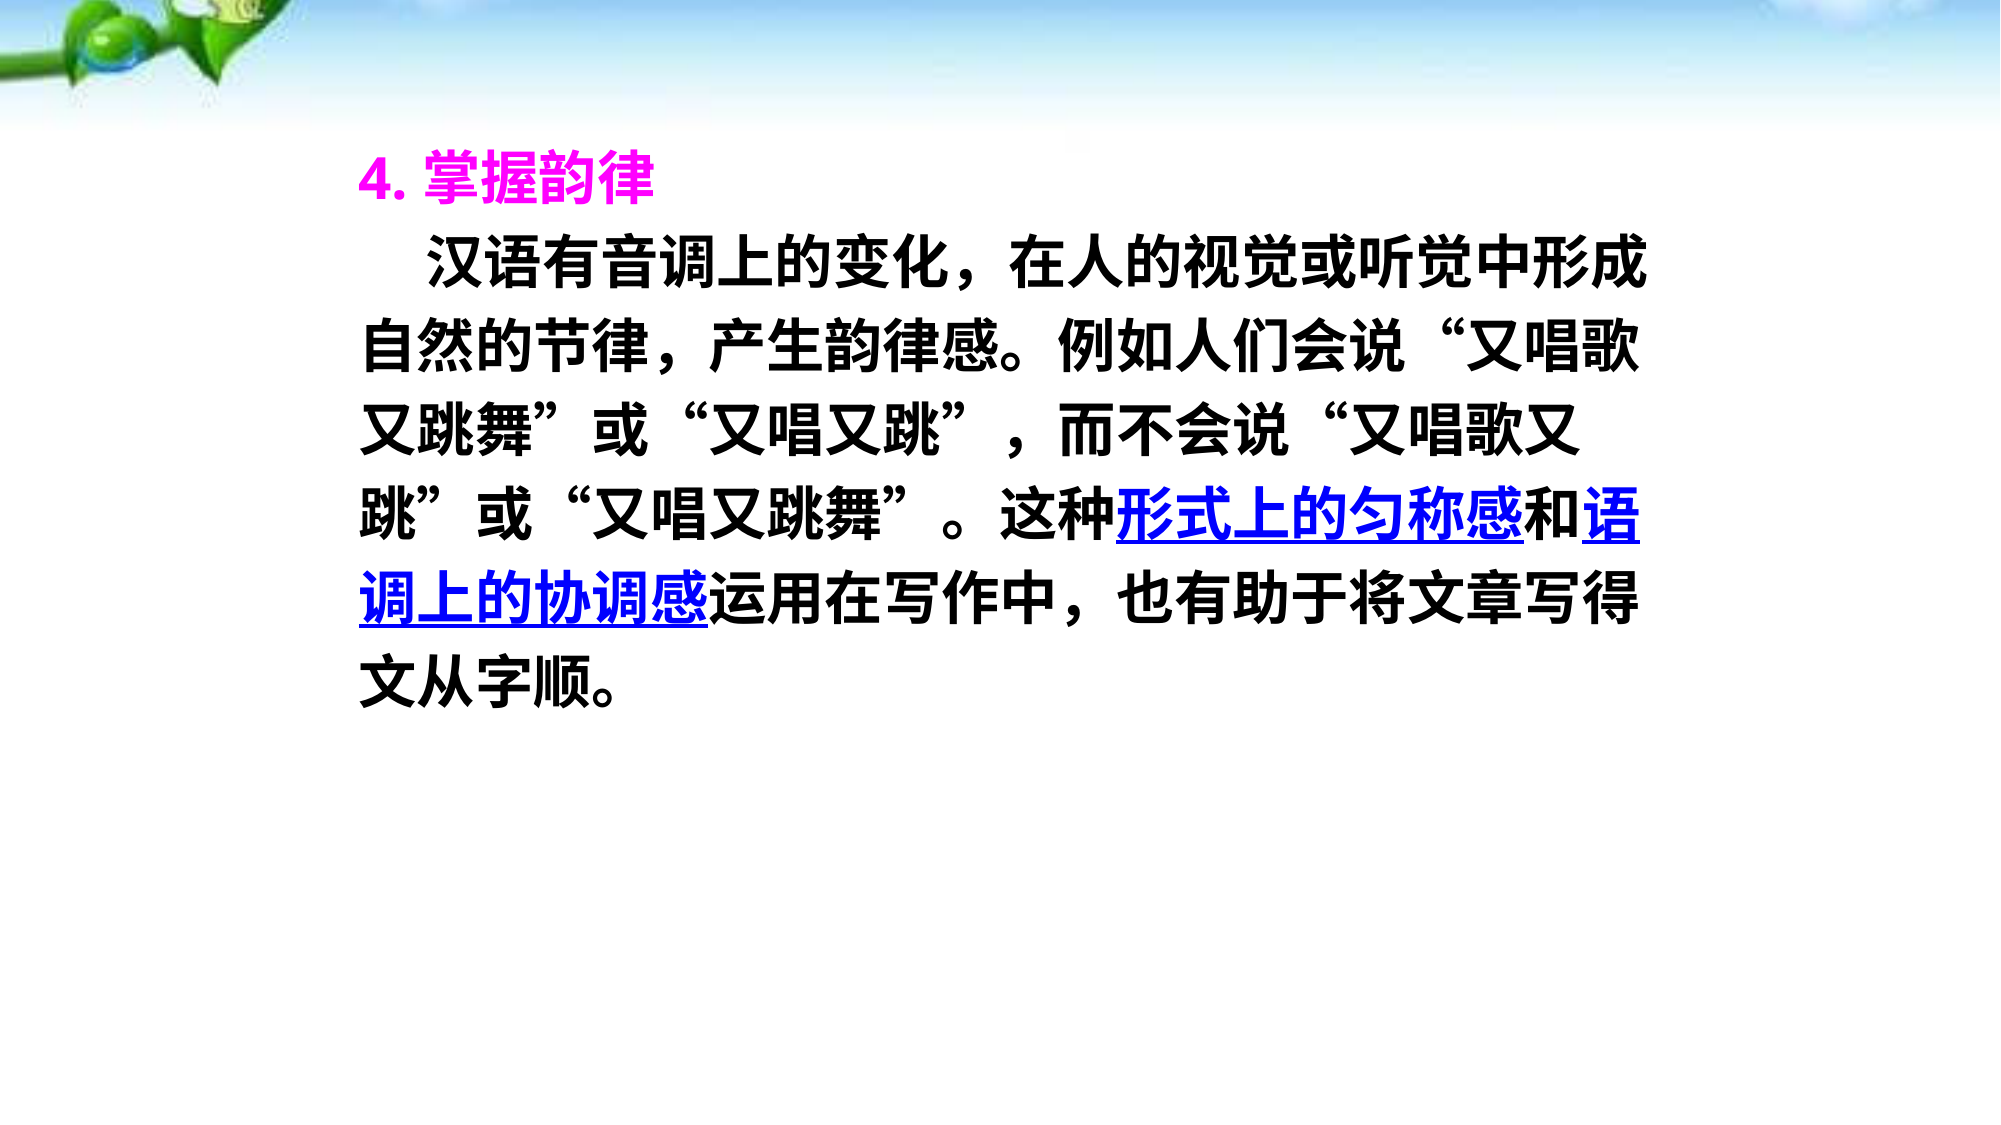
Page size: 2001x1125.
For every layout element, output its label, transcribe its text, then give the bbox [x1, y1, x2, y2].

picture [0, 0, 2001, 1125]
text_box 4.掌握韵律 汉语有音调上的变化，在人的视觉或听觉中形成自然的节律，产生韵律感。例如人们会说“又唱歌又跳舞”或“又唱又跳”，而不会说“又唱歌又跳”或“又唱又跳舞”。这种形式上的匀称感和语调上的协调感运用在写作中，也有助于将文章写得文从字顺。 [343, 120, 1669, 723]
